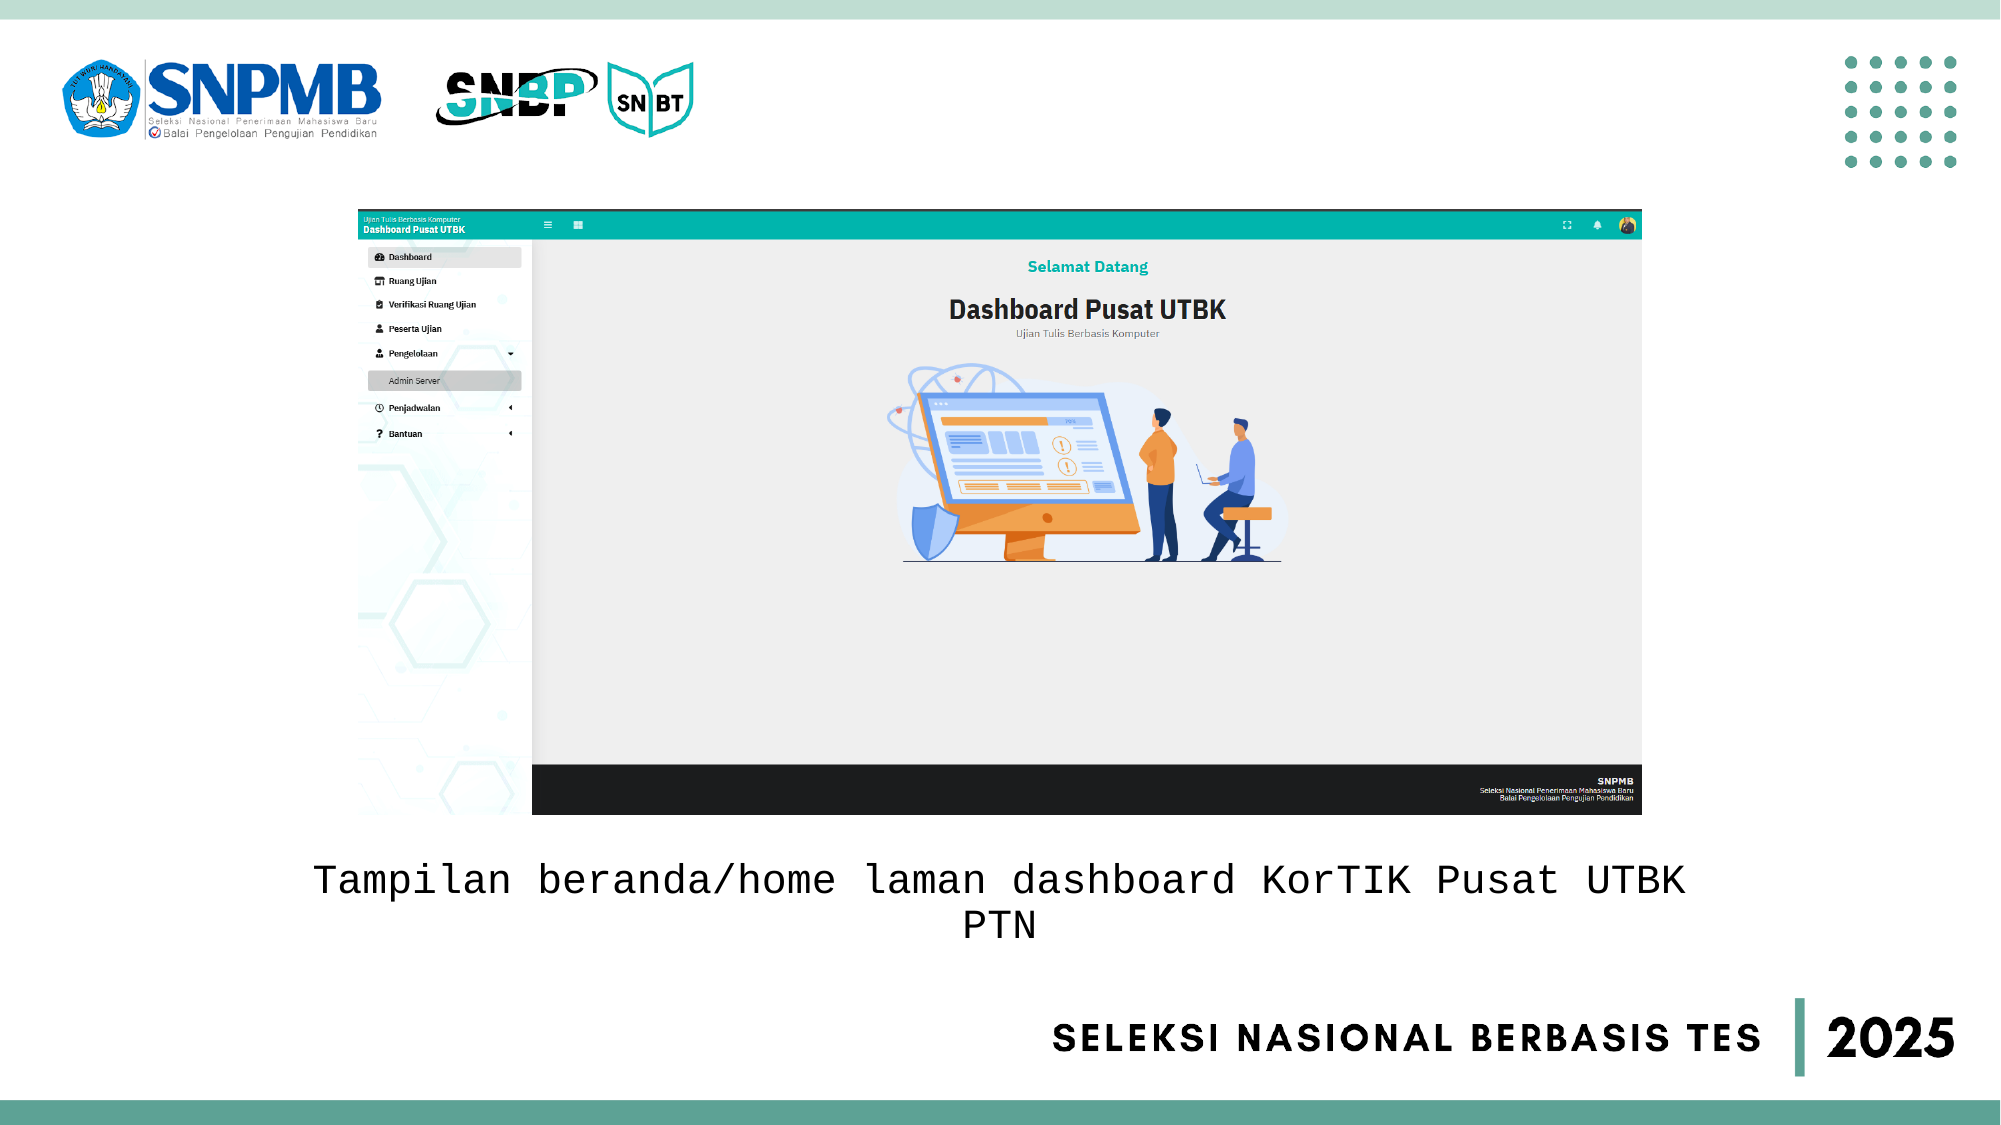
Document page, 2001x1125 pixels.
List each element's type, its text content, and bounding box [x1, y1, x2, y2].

picture [0, 0, 2001, 1125]
text_box Tampilan beranda/home laman dashboard KorTIK Pusat UTBK PTN [289, 850, 1711, 956]
